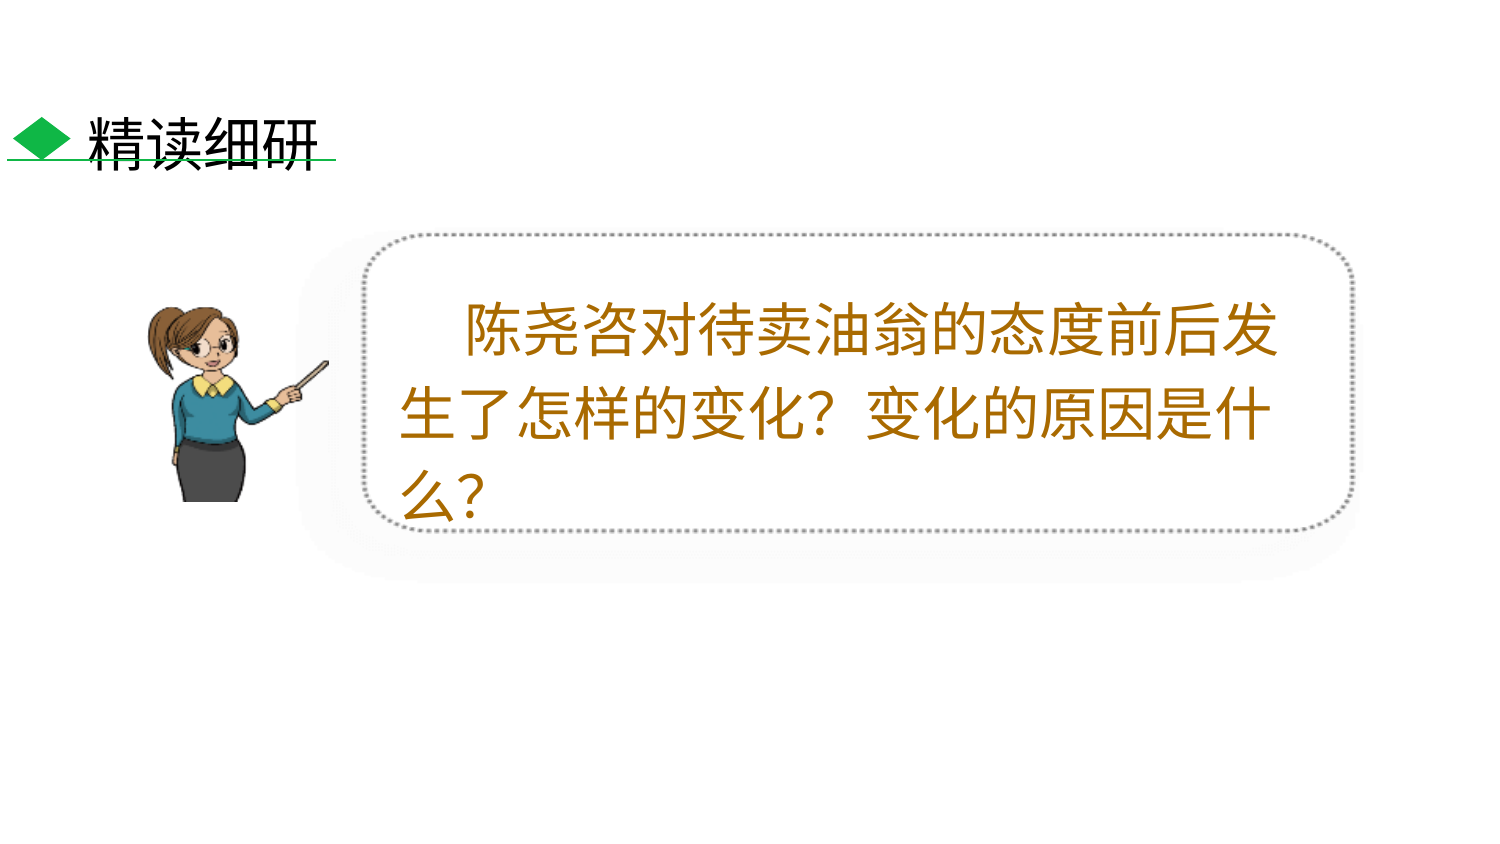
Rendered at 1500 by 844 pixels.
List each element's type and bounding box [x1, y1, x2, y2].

picture [147, 199, 1398, 609]
text_box [7, 100, 337, 187]
